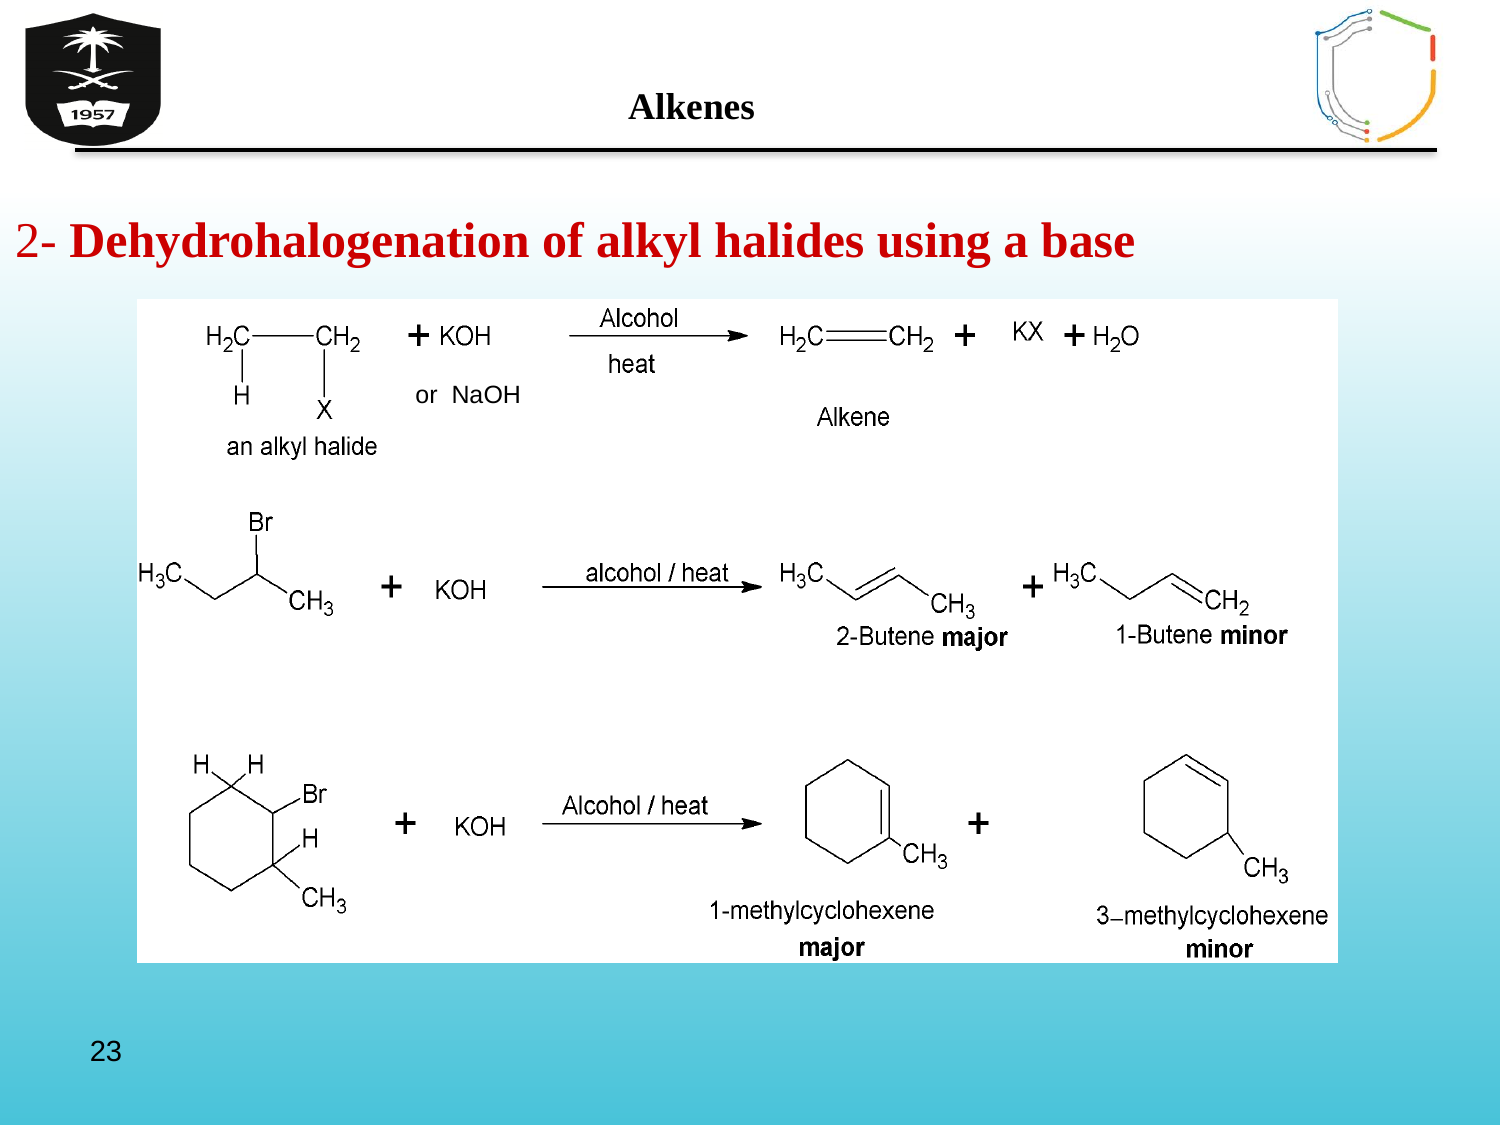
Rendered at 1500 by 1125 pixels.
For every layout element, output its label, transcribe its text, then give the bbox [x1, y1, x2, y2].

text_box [137, 299, 1338, 963]
text_box Alkenes [613, 74, 771, 135]
picture [24, 12, 163, 151]
text_box 23 [75, 1024, 425, 1103]
picture [1287, 0, 1463, 165]
list 2- Dehydrohalogenation of alkyl halides using a base [0, 200, 1213, 338]
